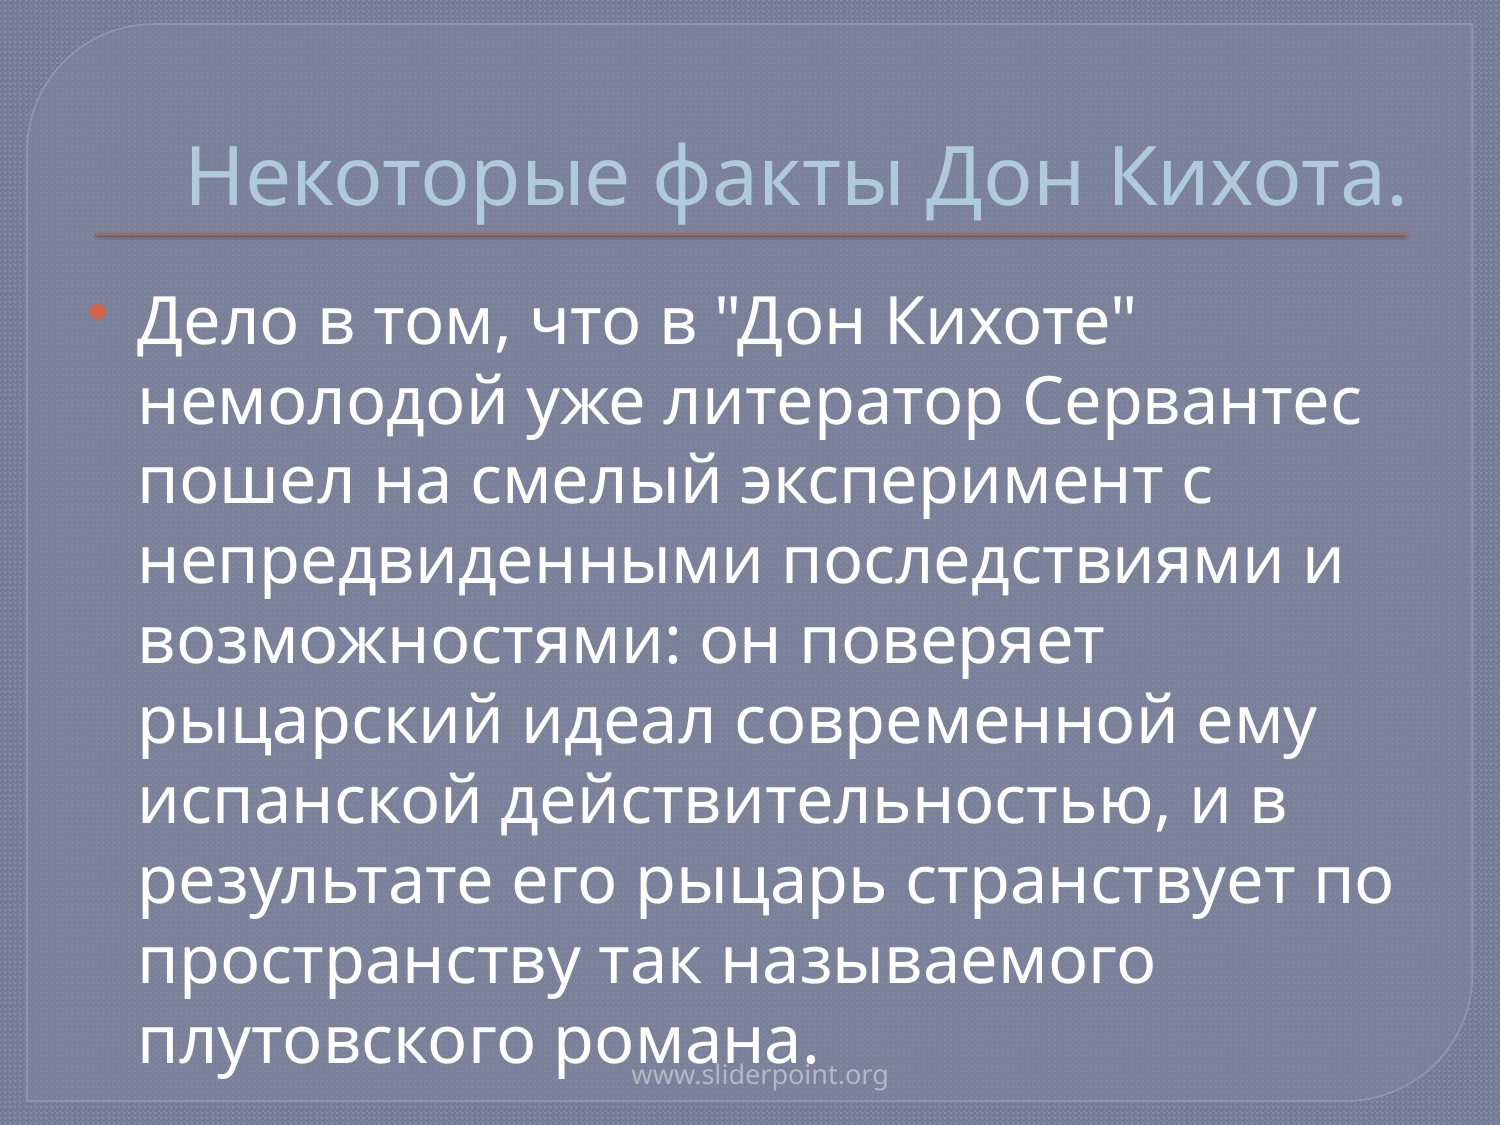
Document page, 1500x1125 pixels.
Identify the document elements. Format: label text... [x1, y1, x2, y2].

title Некоторые факты Дон Кихота. [75, 41, 1425, 230]
footer www.sliderpoint.org [212, 1050, 904, 1095]
list Дело в том, что в "Дон Кихоте" немолодой уже литератор Сервантес пошел на смелый эксперимент с непредвиденными последствиями и возможностями: он поверяет рыцарский идеал современной ему испанской действительностью, и в результате его рыцарь странствует по пространству так называемого плутовского романа. [75, 270, 1425, 1013]
